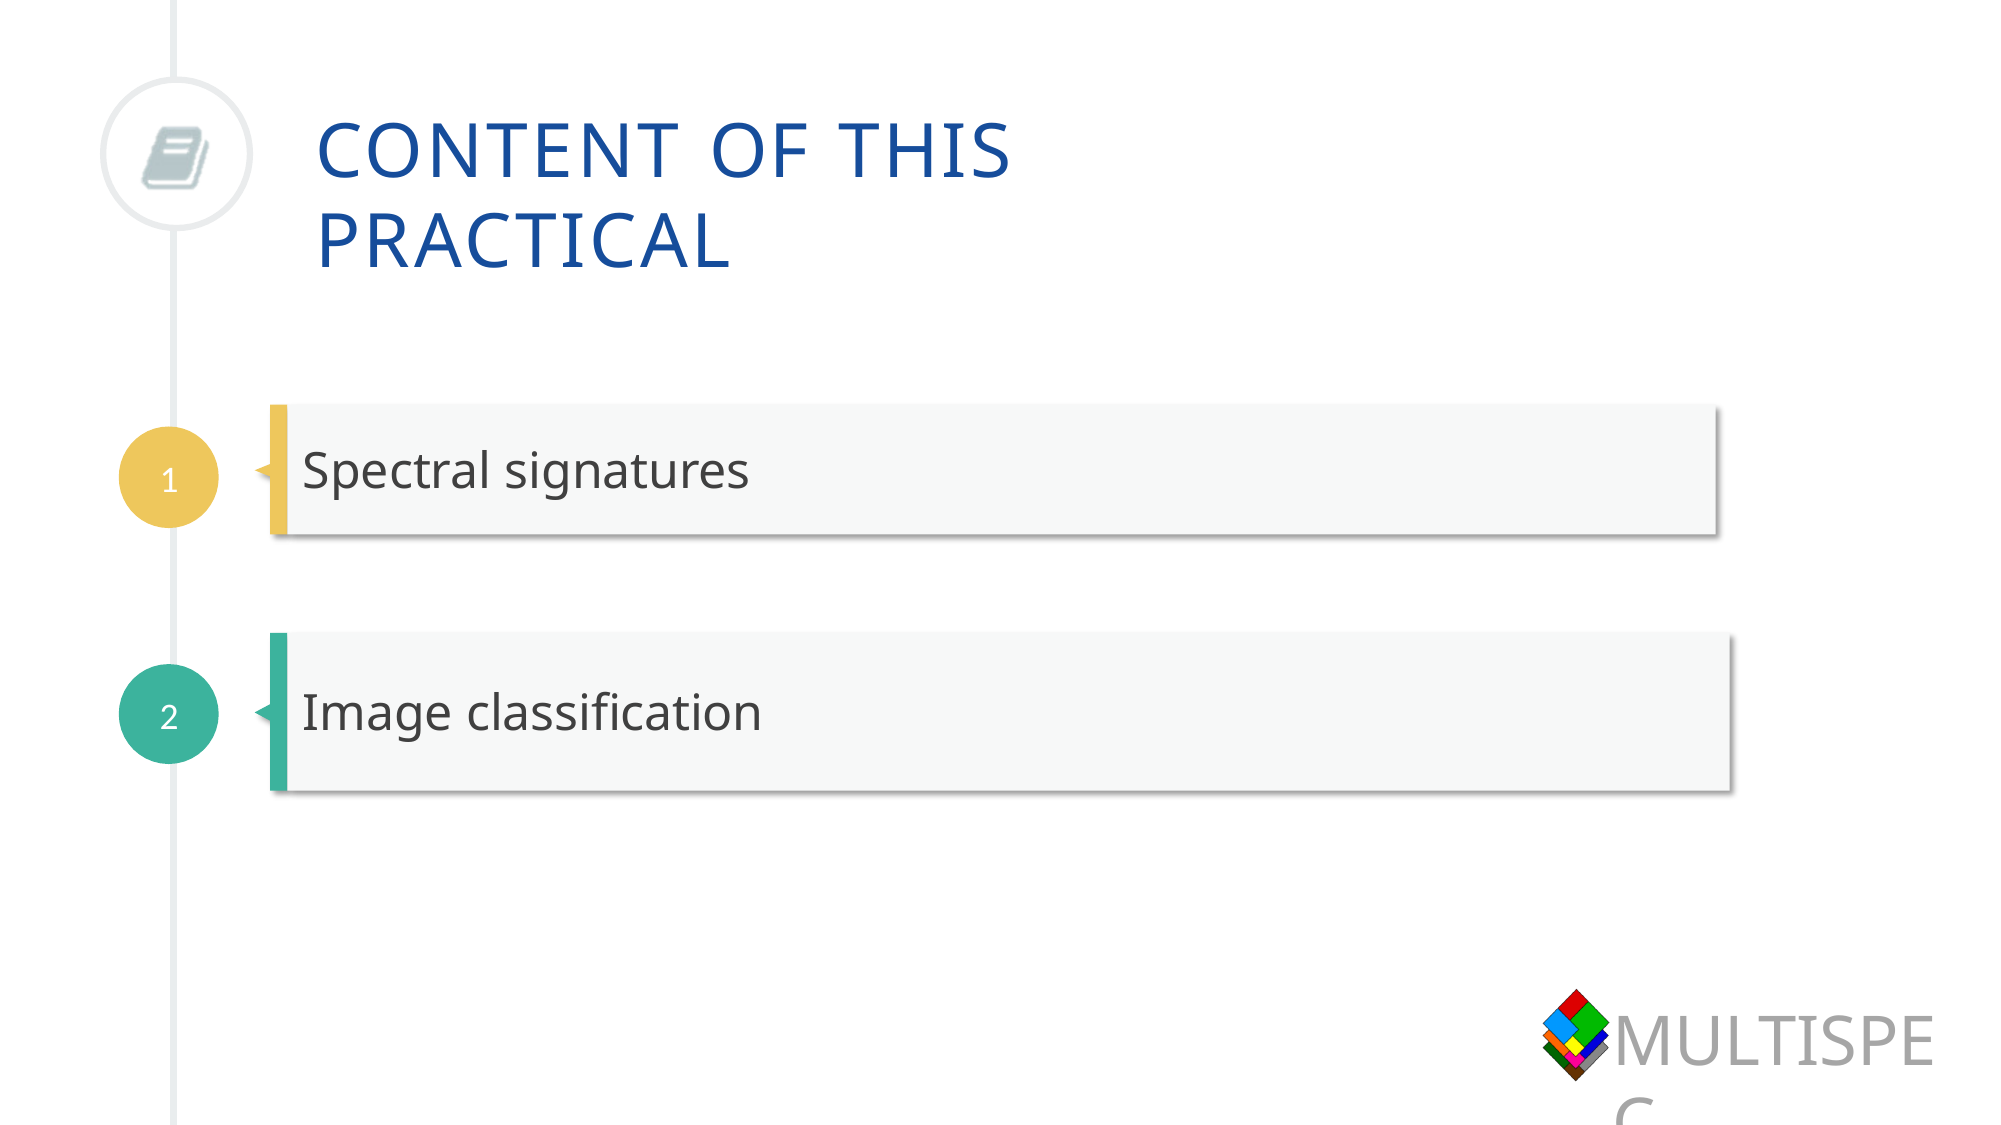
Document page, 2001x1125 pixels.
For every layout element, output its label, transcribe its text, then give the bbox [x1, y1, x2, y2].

text_box [118, 664, 219, 765]
text_box MULTISPEC [1610, 994, 1972, 1125]
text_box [254, 402, 260, 545]
text_box 2 [157, 690, 181, 738]
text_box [99, 76, 254, 232]
title CONTENT OF THIS PRACTICAL [312, 100, 1414, 291]
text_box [265, 398, 1731, 550]
text_box 1 [157, 453, 181, 501]
text_box [118, 426, 219, 529]
picture [1524, 988, 1619, 1085]
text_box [254, 626, 1745, 806]
